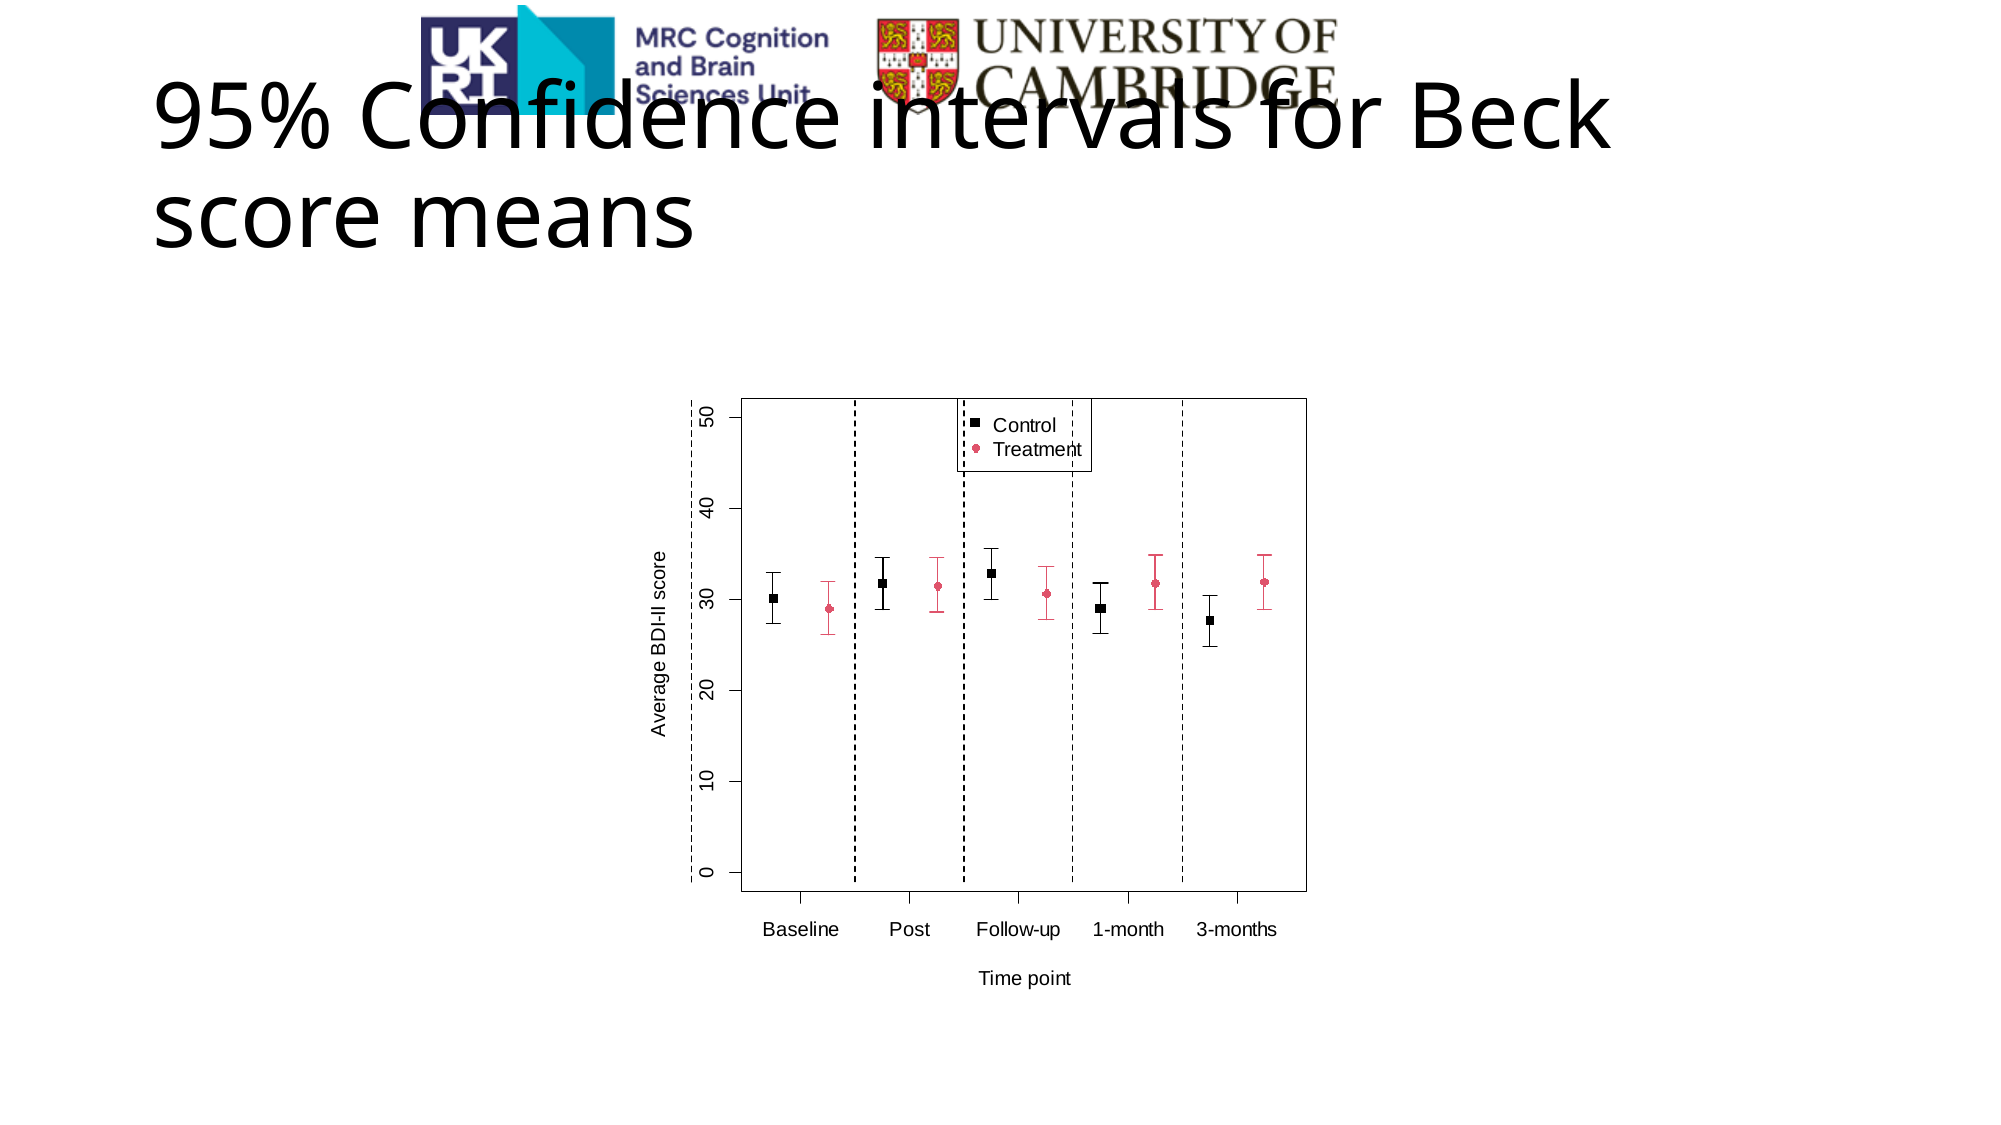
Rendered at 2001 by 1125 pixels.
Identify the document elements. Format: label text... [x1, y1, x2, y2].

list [642, 299, 1358, 1014]
picture [421, 5, 1338, 59]
title 95% Confidence intervals for Beck score means [137, 59, 1863, 278]
